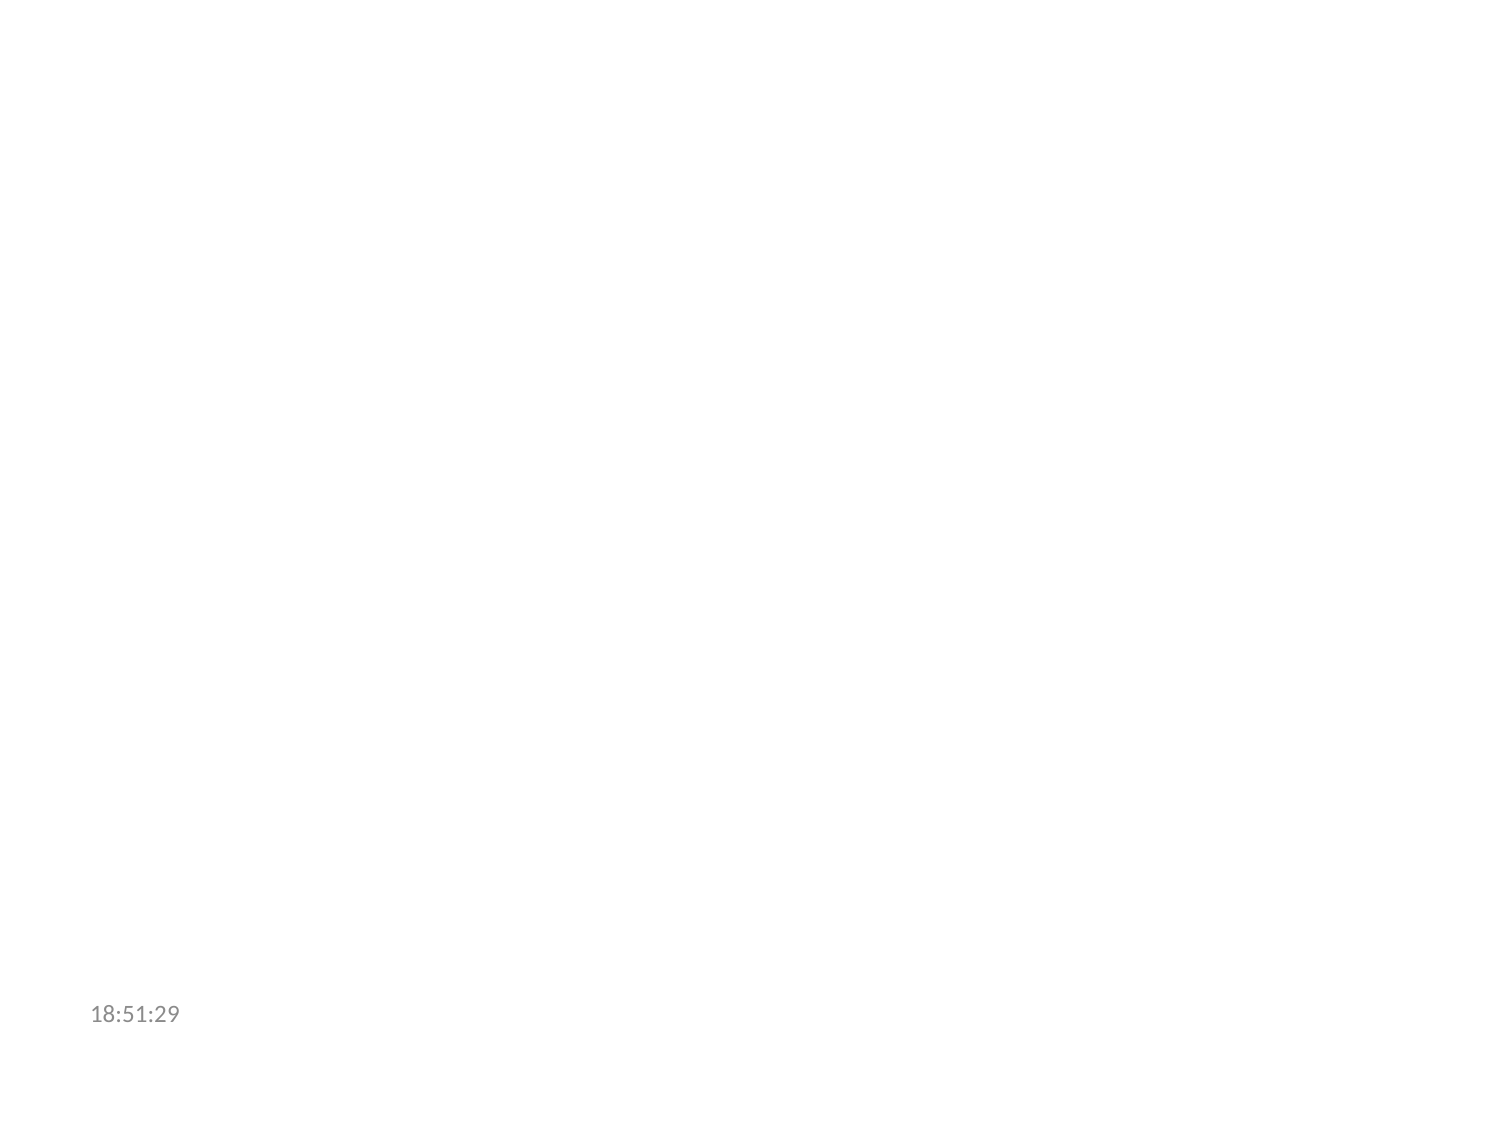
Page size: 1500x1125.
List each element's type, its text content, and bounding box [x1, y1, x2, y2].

text_box 15:35:09 [75, 982, 425, 1043]
